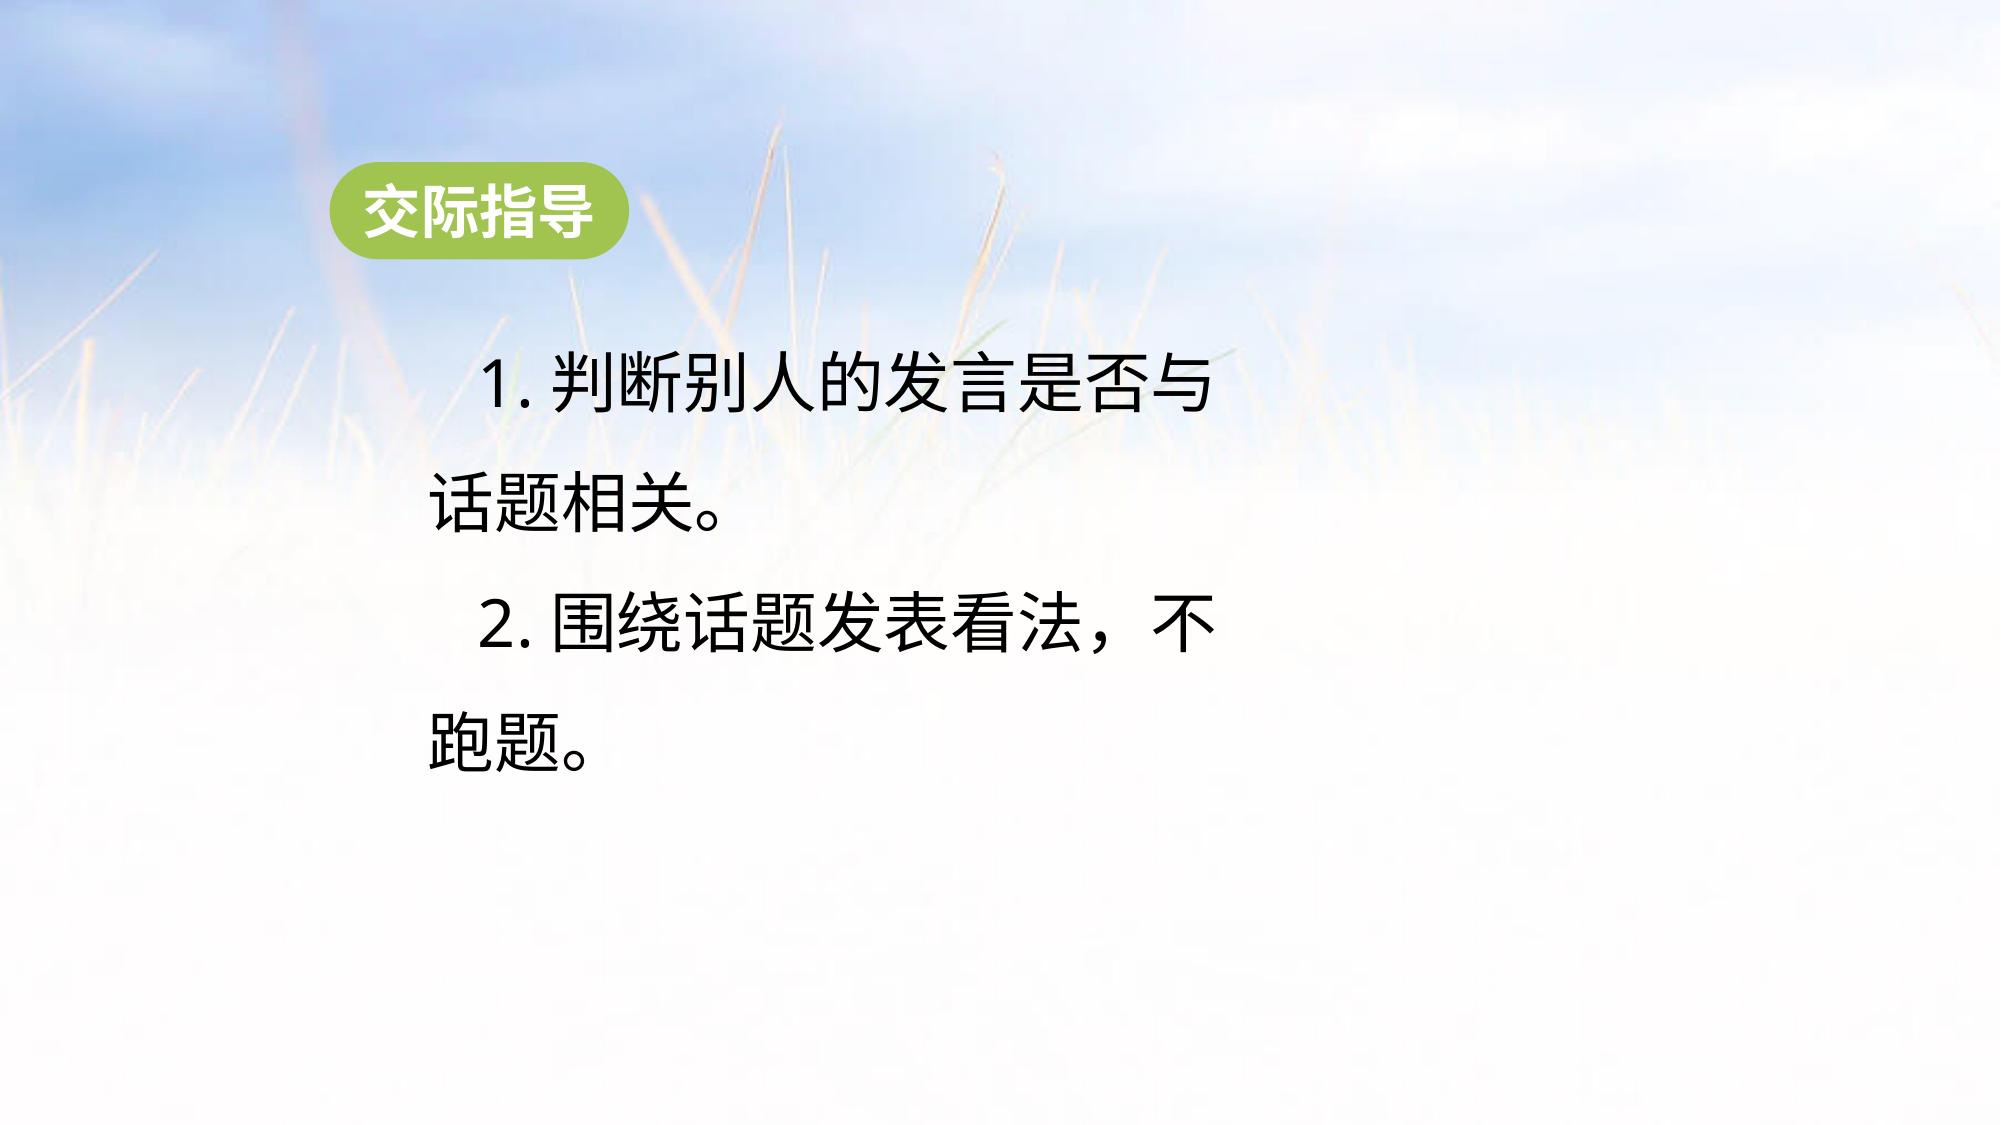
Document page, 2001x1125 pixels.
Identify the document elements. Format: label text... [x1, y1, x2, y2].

text_box 交际指导 [328, 161, 631, 261]
picture [0, 0, 2001, 1125]
text_box 1.判断别人的发言是否与话题相关。 2.围绕话题发表看法，不跑题。 [412, 293, 1248, 379]
text_box [396, 340, 1391, 800]
